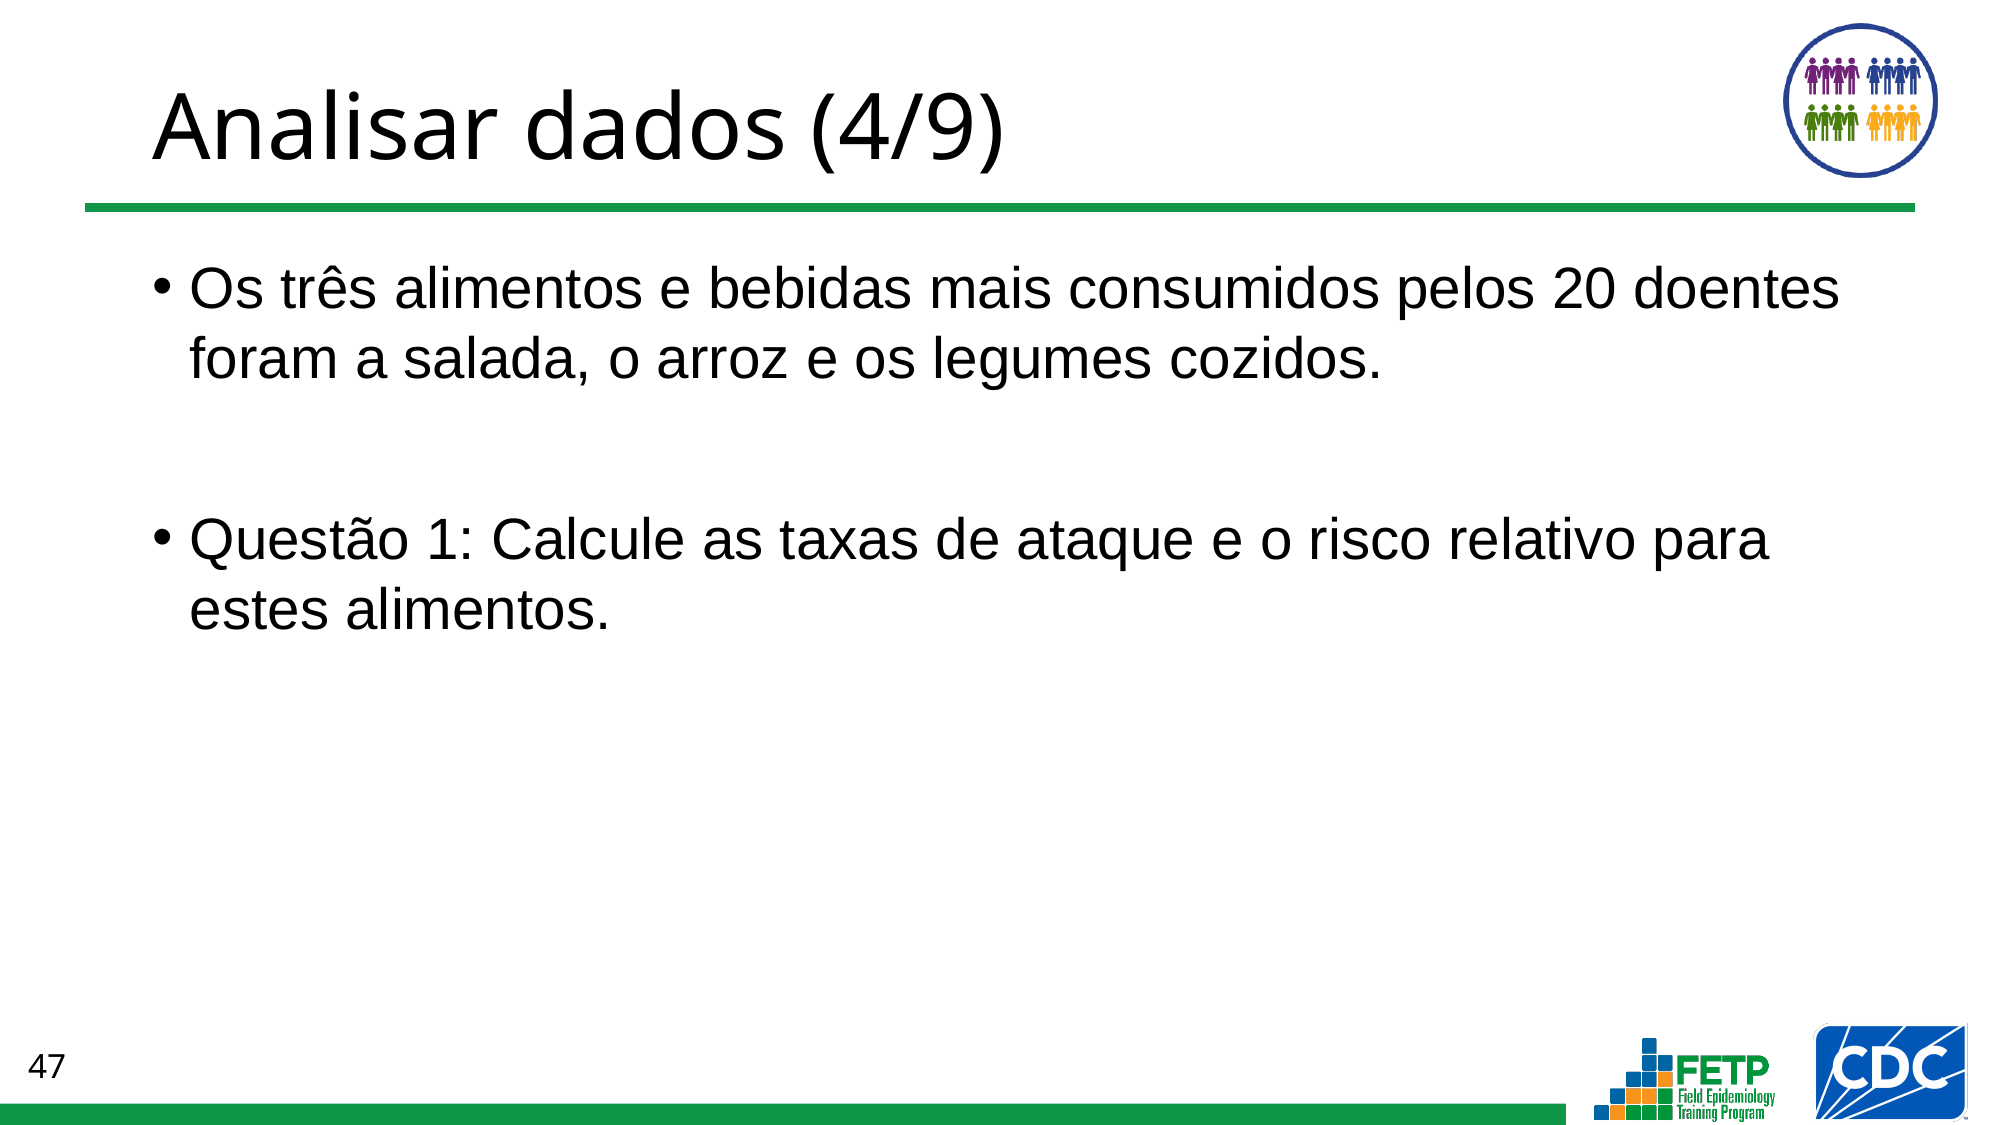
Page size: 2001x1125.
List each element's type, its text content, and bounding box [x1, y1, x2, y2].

picture [1783, 23, 1938, 178]
list Os três alimentos e bebidas mais consumidos pelos 20 doentes foram a salada, o arroz e os legumes cozidos. Questão 1: Calcule as taxas de ataque e o risco relativo para estes alimentos. [137, 242, 1863, 1004]
title Analisar dados (4/9) [137, 73, 1738, 205]
picture [1813, 1023, 1968, 1122]
picture [1594, 1038, 1775, 1122]
